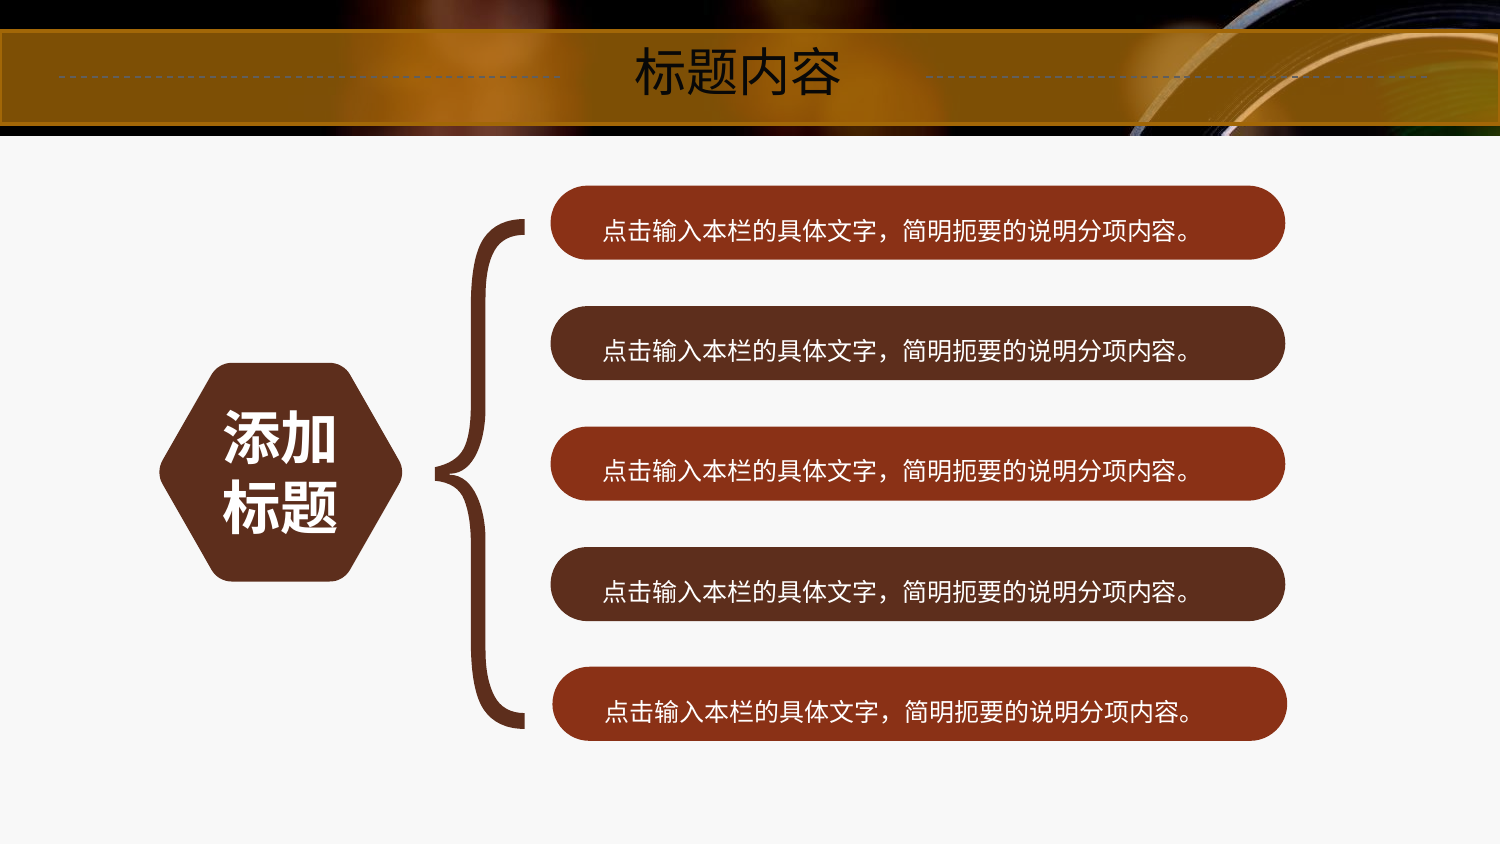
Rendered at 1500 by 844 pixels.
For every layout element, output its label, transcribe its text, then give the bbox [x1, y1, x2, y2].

text_box 点击输入本栏的具体文字，简明扼要的说明分项内容。 [602, 209, 1220, 246]
text_box 点击输入本栏的具体文字，简明扼要的说明分项内容。 [602, 570, 1220, 607]
text_box [548, 303, 1288, 383]
text_box [548, 544, 1288, 624]
text_box 点击输入本栏的具体文字，简明扼要的说明分项内容。 [602, 329, 1220, 366]
text_box [548, 424, 1288, 503]
text_box 点击输入本栏的具体文字，简明扼要的说明分项内容。 [604, 690, 1222, 726]
text_box [548, 183, 1288, 262]
picture [0, 0, 1500, 29]
text_box 标题内容 [608, 32, 868, 110]
text_box [159, 362, 403, 582]
picture [0, 126, 1500, 136]
text_box [550, 664, 1290, 743]
text_box [434, 219, 525, 729]
text_box 添加标题 [206, 401, 356, 542]
text_box 点击输入本栏的具体文字，简明扼要的说明分项内容。 [602, 449, 1220, 486]
